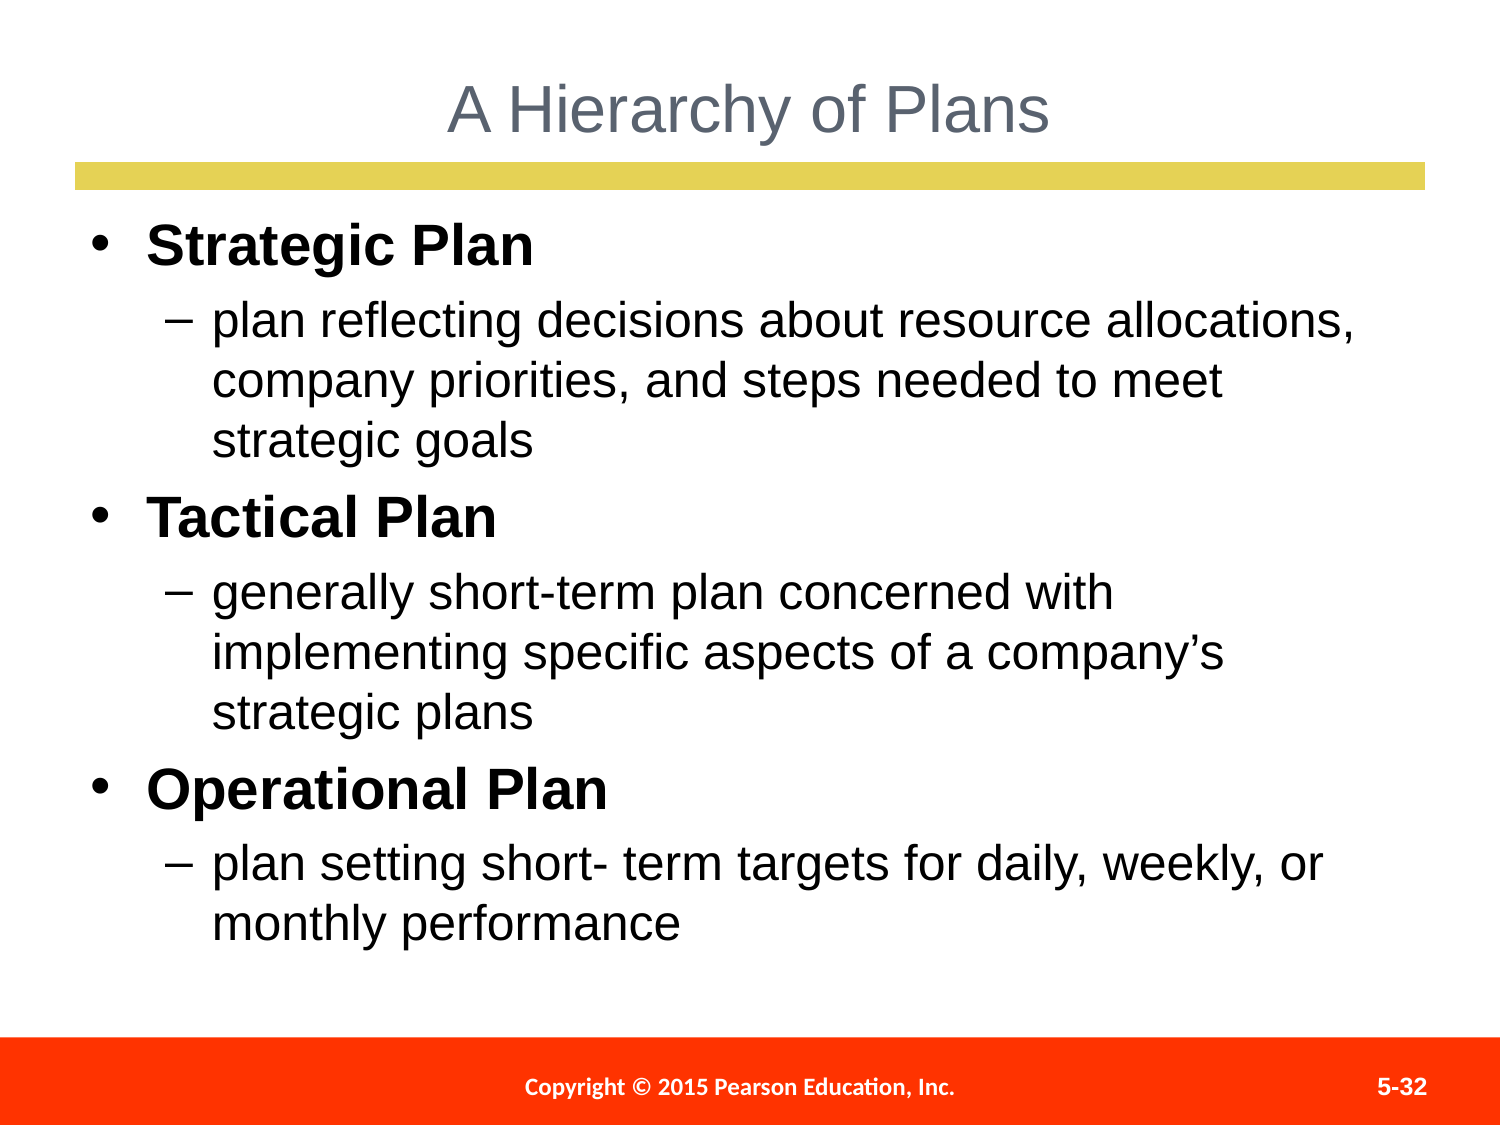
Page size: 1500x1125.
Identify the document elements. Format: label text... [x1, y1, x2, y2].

list Strategic Plan plan reflecting decisions about resource allocations, company priorities, and steps needed to meet strategic goals Tactical Plan generally short-term plan concerned with implementing specific aspects of a company’s strategic plans Operational Plan plan setting short- term targets for daily, weekly, or monthly performance [74, 199, 1426, 1006]
title A Hierarchy of Plans [74, 12, 1426, 199]
